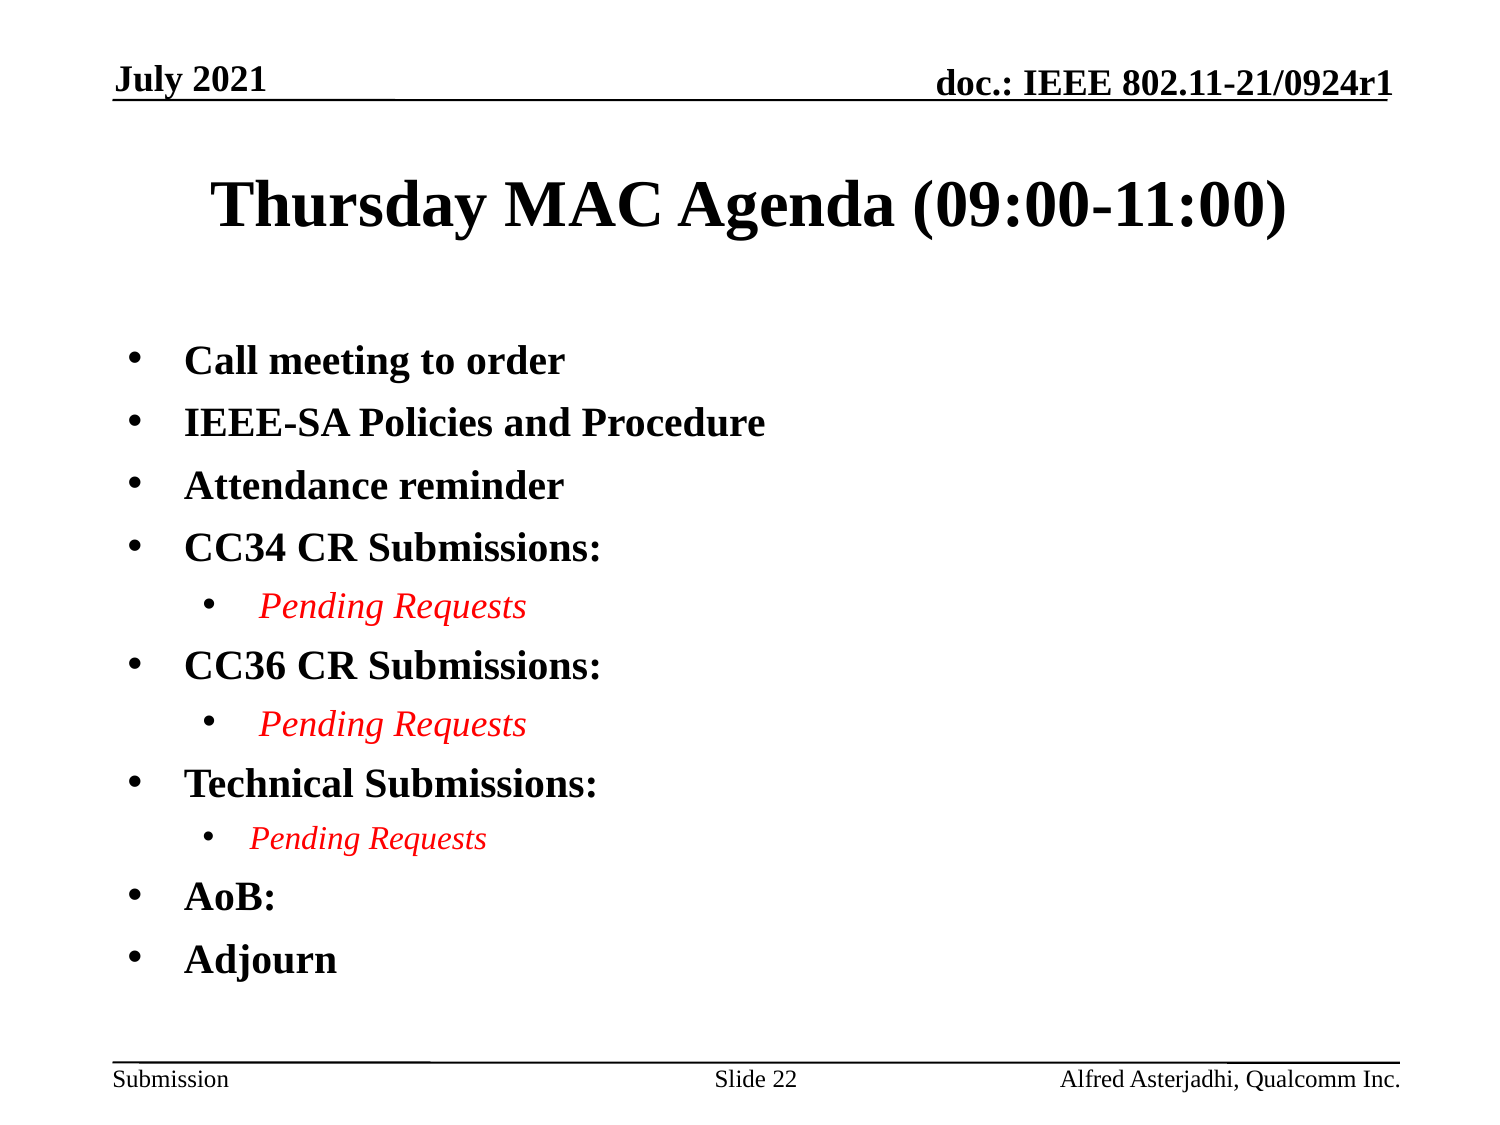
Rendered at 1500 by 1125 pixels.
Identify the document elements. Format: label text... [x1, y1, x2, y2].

title Thursday MAC Agenda (09:00-11:00) [112, 112, 1388, 288]
slide_number Slide 22 [712, 1061, 800, 1123]
list Call meeting to order IEEE-SA Policies and Procedure Attendance reminder CC34 CR Submissions: Pending Requests CC36 CR Submissions: Pending Requests Technical Submissions: Pending Requests AoB: Adjourn [112, 324, 1388, 1000]
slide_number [114, 54, 423, 100]
footer Alfred Asterjadhi, Qualcomm Inc. [878, 1061, 1402, 1093]
